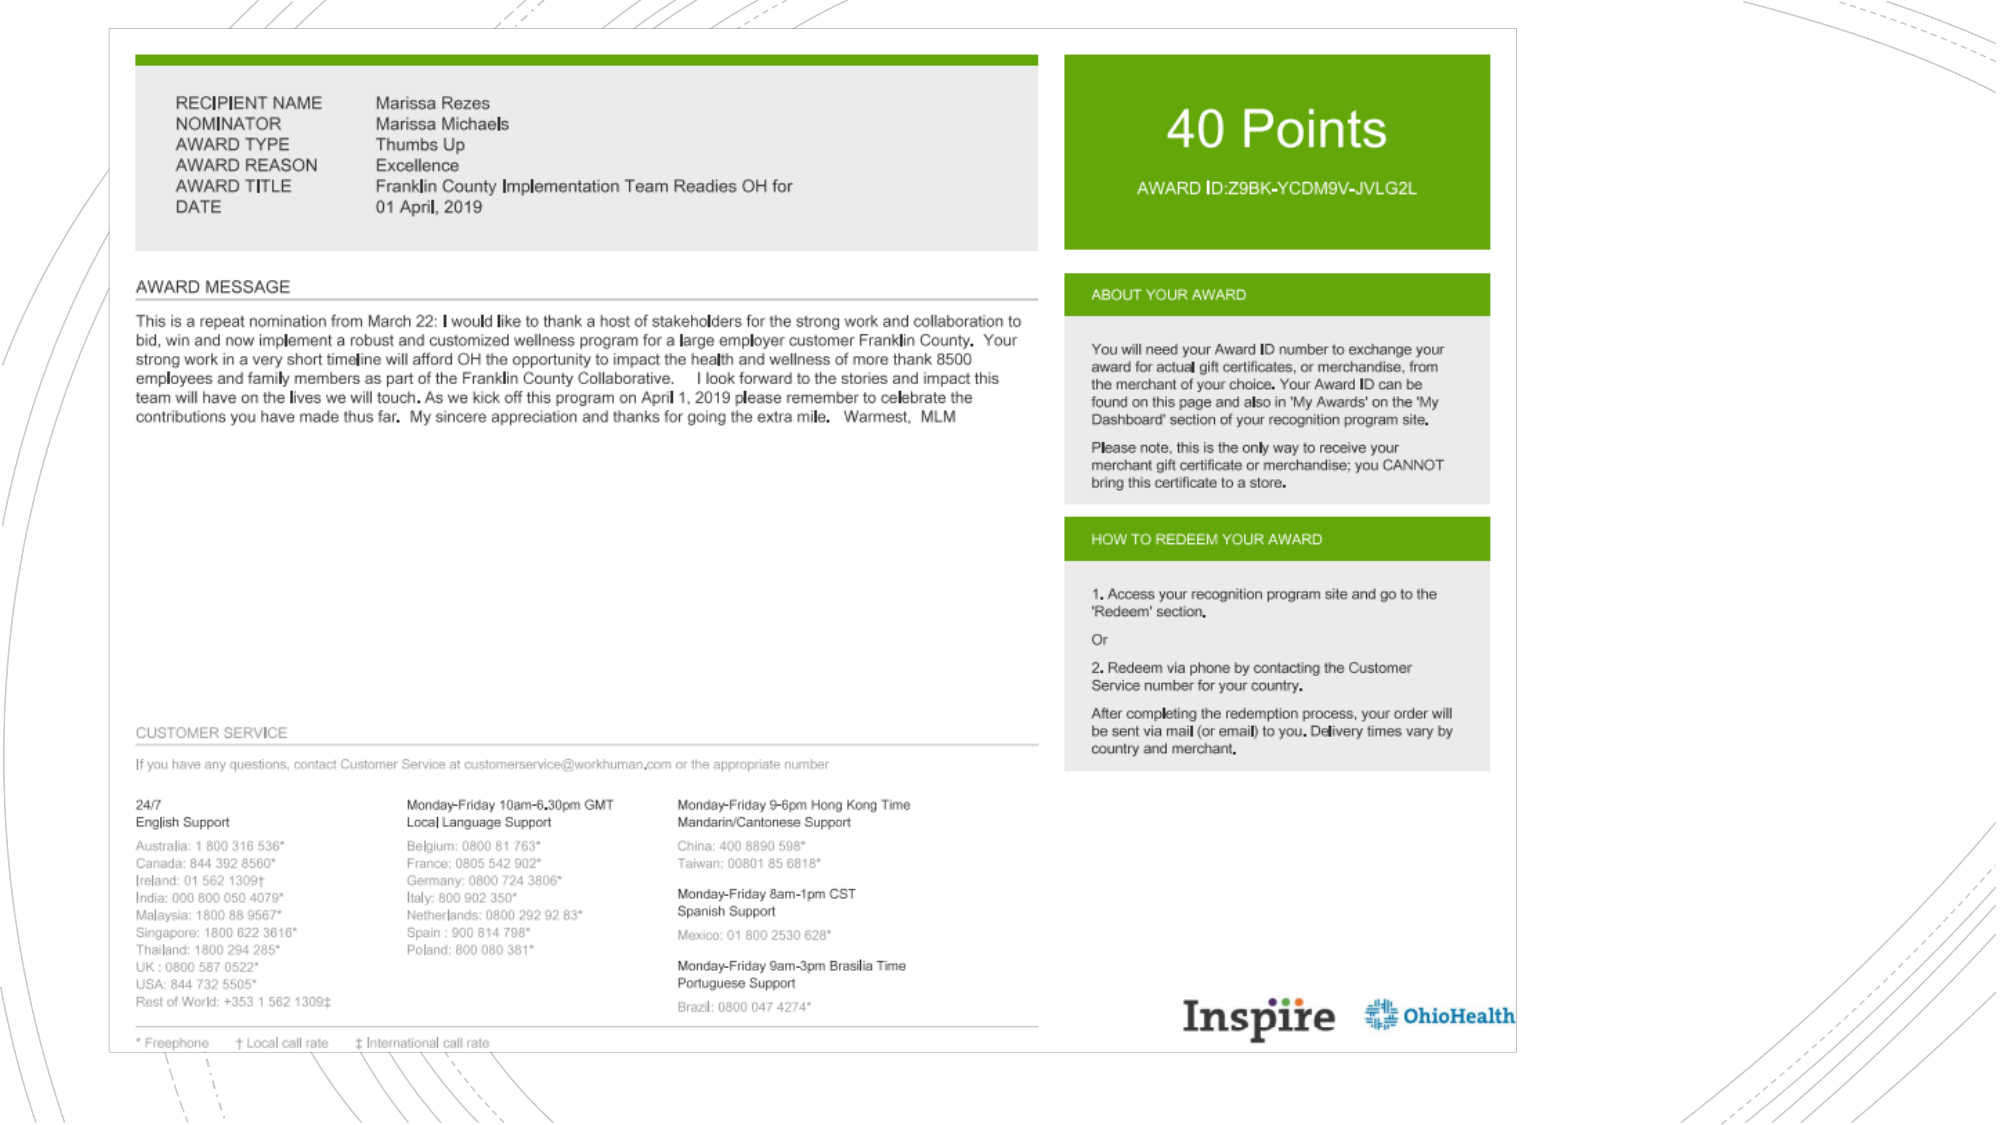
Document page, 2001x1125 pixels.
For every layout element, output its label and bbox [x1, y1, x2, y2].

picture [83, 0, 1540, 1113]
